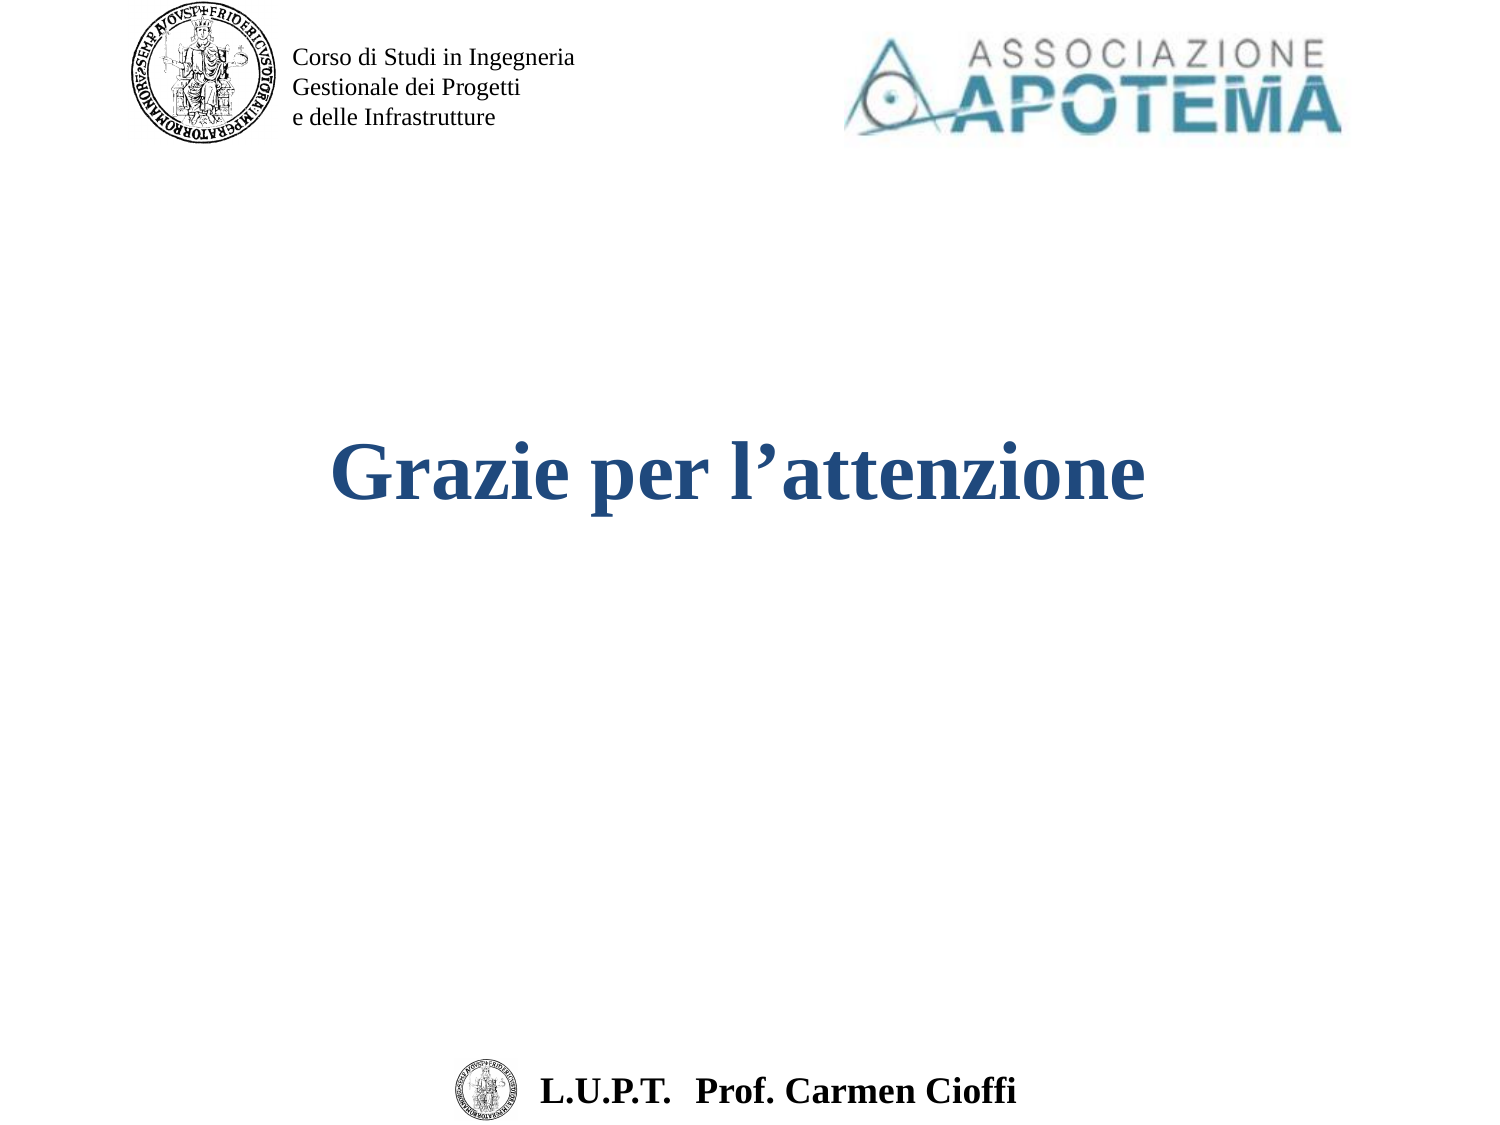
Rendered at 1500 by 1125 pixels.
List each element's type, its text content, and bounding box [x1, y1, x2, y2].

picture [844, 9, 1353, 153]
picture [128, 0, 278, 145]
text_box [454, 1058, 703, 1121]
subtitle Prof. Carmen Cioffi [704, 1058, 1058, 1118]
text_box Corso di Studi in Ingegneria Gestionale dei Progetti e delle Infrastrutture [282, 32, 597, 138]
text_box Grazie per l’attenzione [107, 408, 1391, 524]
